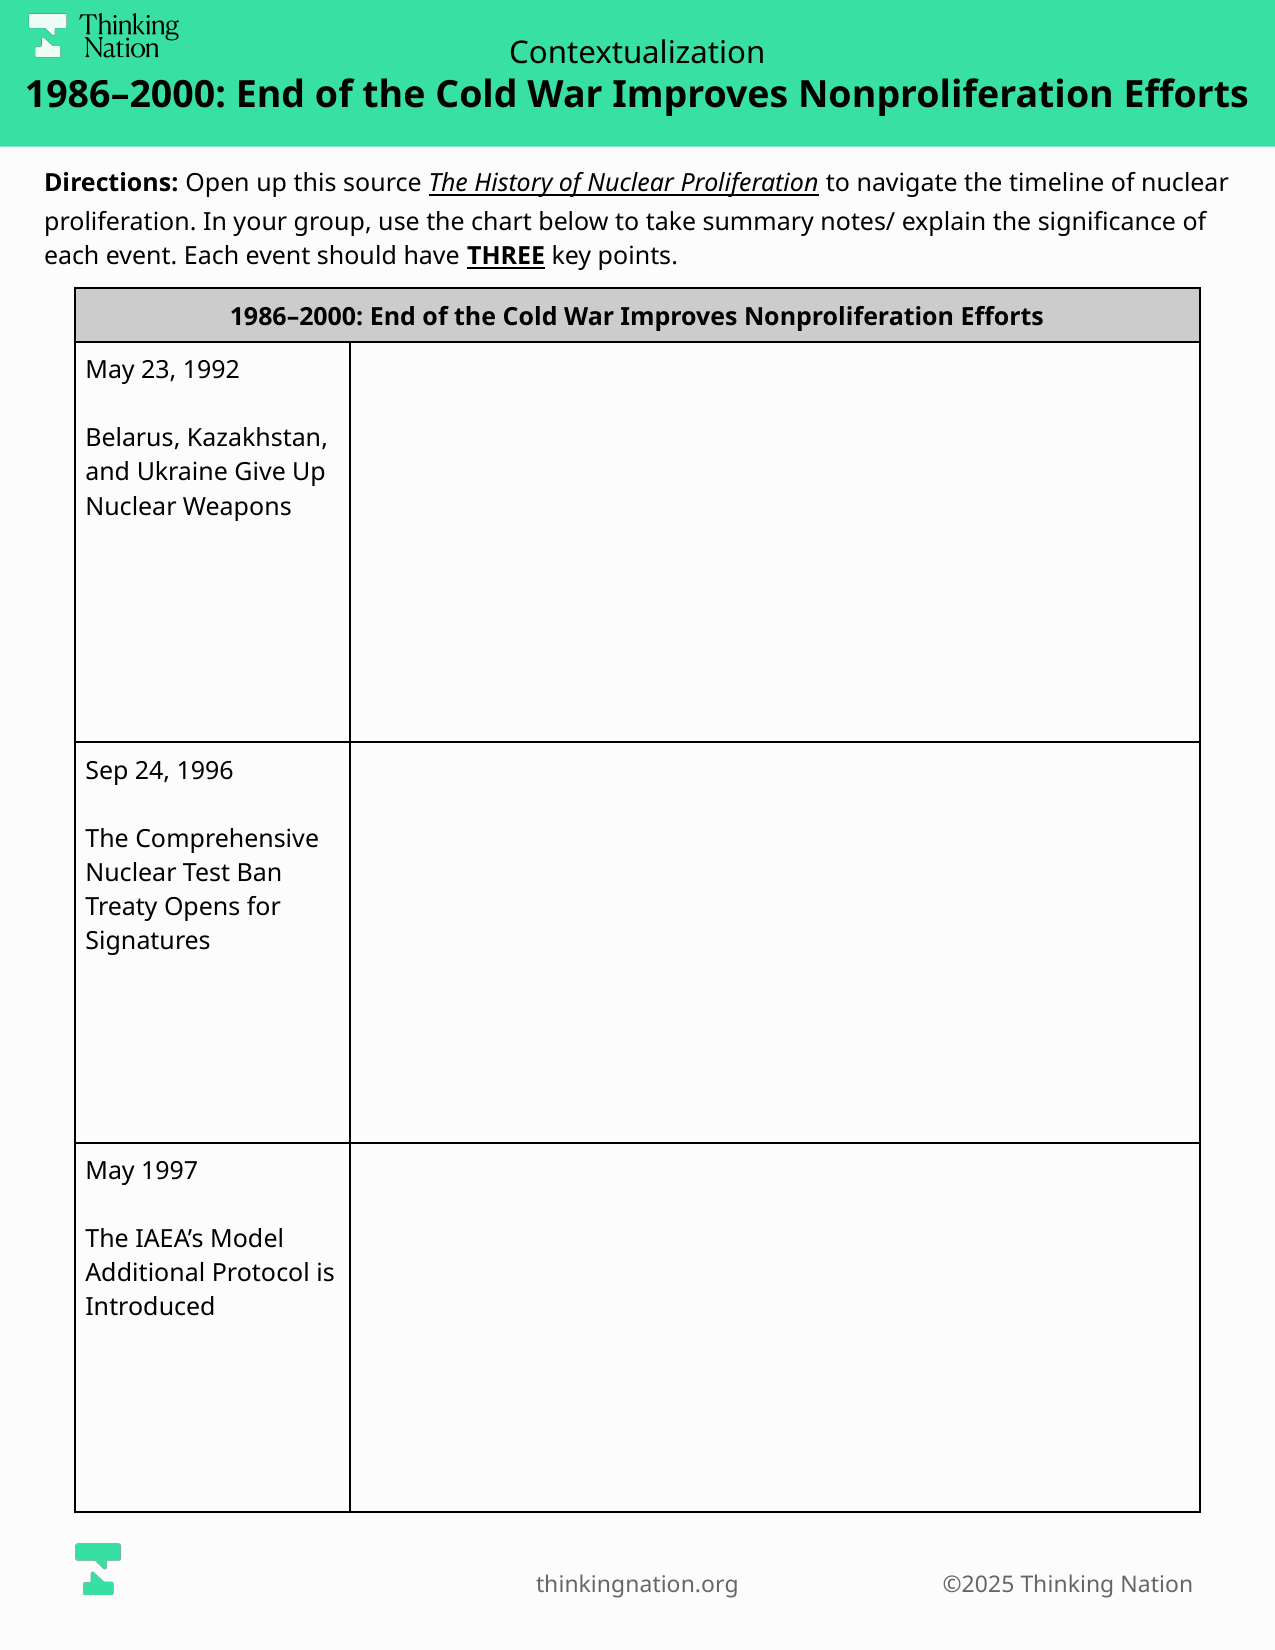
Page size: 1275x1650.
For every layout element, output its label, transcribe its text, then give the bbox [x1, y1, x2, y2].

picture [12, 0, 184, 71]
picture [62, 1533, 134, 1605]
table_cell May 1997 The IAEA’s Model Additional Protocol is Introduced [76, 1144, 349, 1511]
text_box Directions: Open up this source The History of Nuclear Proliferation to navigate the timeline of nuclear proliferation. In your group, use the chart below to take summary notes/ explain the significance of each event. Each event should have THREE key points. [29, 146, 1246, 320]
table_cell [351, 743, 1199, 1142]
text_box ©2025 Thinking Nation [907, 1553, 1210, 1605]
text_box thinkingnation.org [486, 1553, 789, 1605]
table_cell Sep 24, 1996 The Comprehensive Nuclear Test Ban Treaty Opens for Signatures [76, 743, 349, 1142]
table_cell [351, 343, 1199, 741]
table_header 1986–2000: End of the Cold War Improves Nonproliferation Efforts [76, 289, 1199, 341]
table_cell [351, 1144, 1199, 1511]
table_cell May 23, 1992 Belarus, Kazakhstan, and Ukraine Give Up Nuclear Weapons [76, 343, 349, 741]
text_box Contextualization 1986–2000: End of the Cold War Improves Nonproliferation Efforts [0, 0, 1275, 147]
